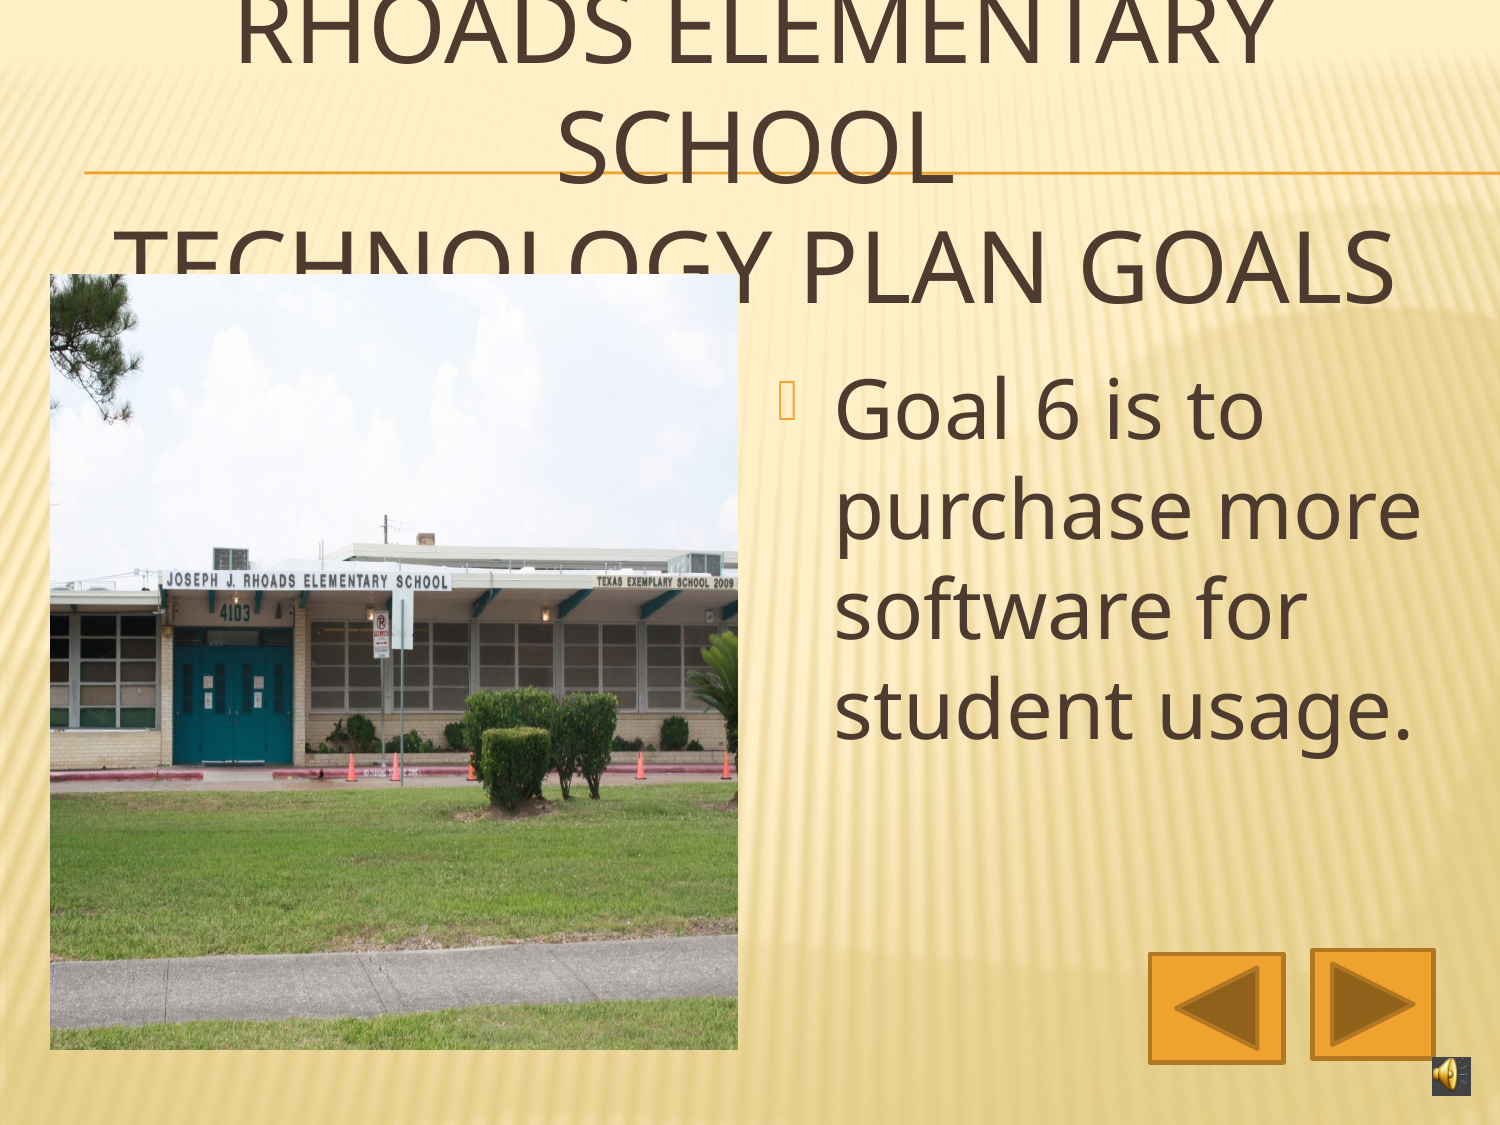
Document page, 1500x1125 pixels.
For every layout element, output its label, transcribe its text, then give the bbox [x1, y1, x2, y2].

text_box [1148, 952, 1286, 1065]
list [49, 274, 738, 1051]
list Goal 6 is to purchase more software for student usage. [762, 262, 1475, 925]
title Rhoads Elementary School Technology Plan Goals [49, 37, 1463, 250]
text_box [1310, 948, 1436, 1061]
picture [1431, 1056, 1472, 1097]
